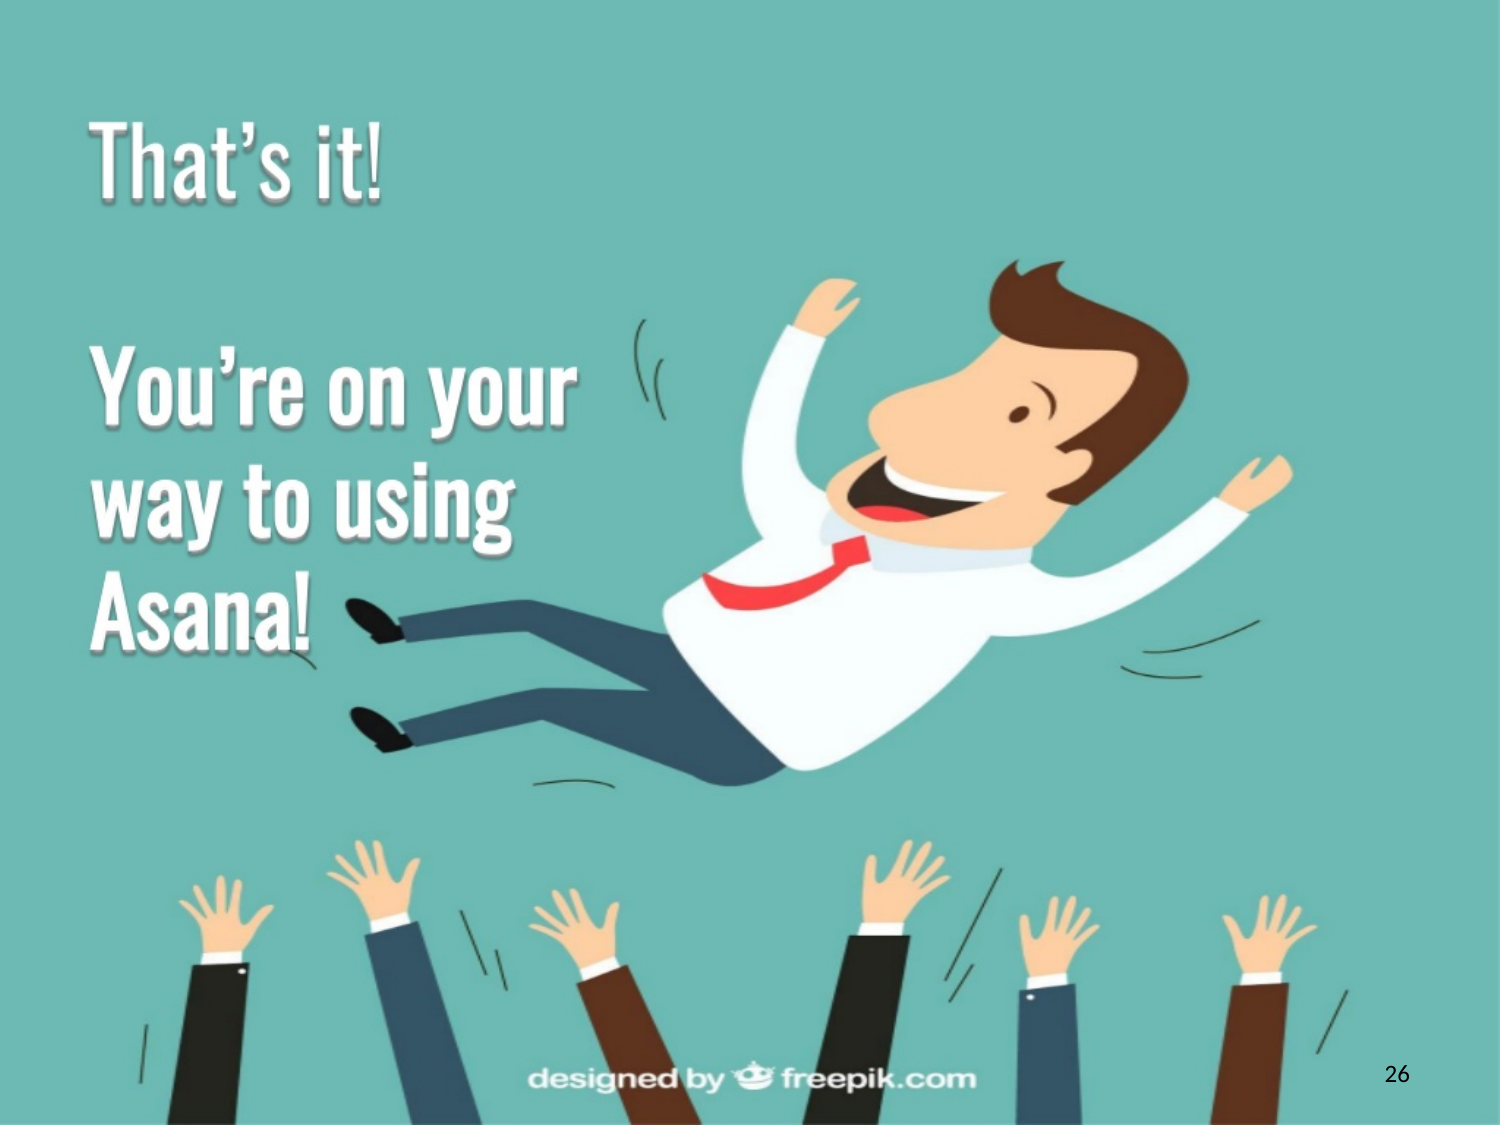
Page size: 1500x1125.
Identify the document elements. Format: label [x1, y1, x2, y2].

list [0, 0, 1500, 1125]
